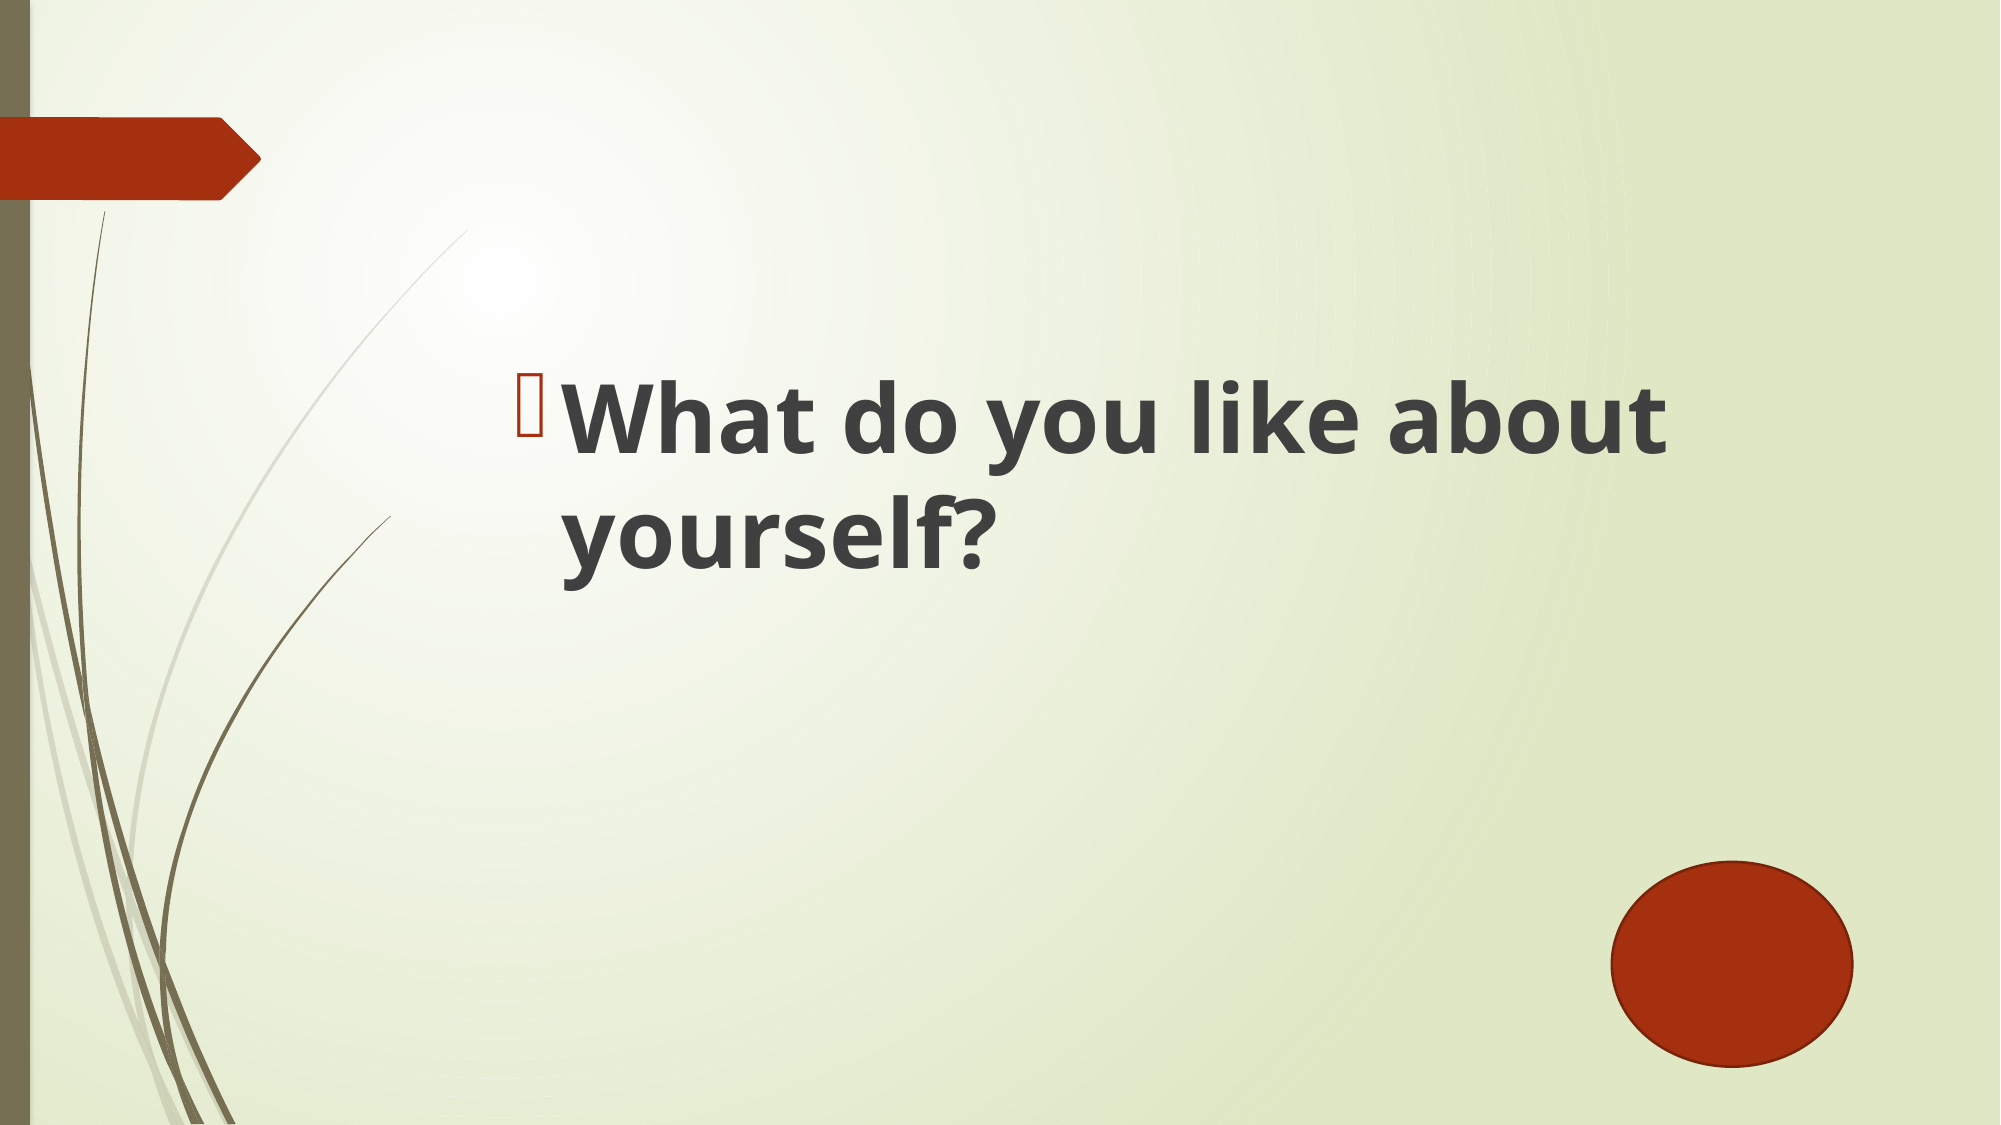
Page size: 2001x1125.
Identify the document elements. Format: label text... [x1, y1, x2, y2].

text_box [1610, 860, 1854, 1068]
list What do you like about yourself? [424, 350, 1888, 970]
